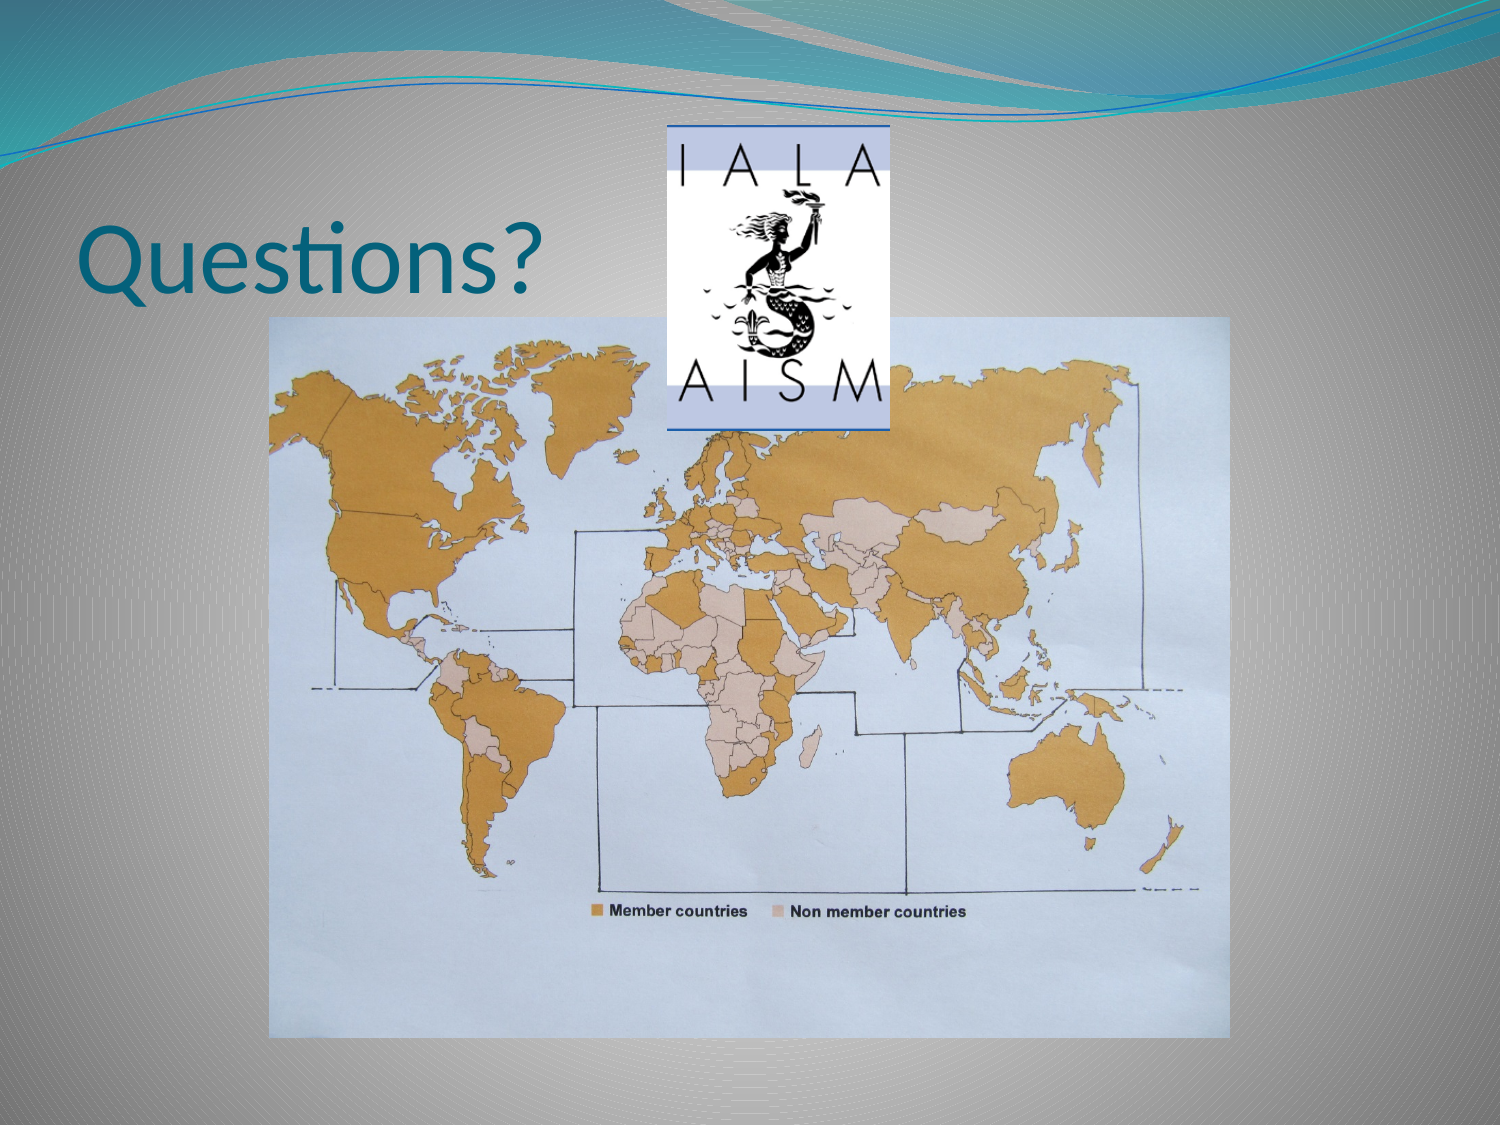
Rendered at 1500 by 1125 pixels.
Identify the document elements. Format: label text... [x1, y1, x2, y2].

picture [666, 125, 890, 431]
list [269, 317, 1231, 1038]
title Questions? [75, 115, 1425, 315]
